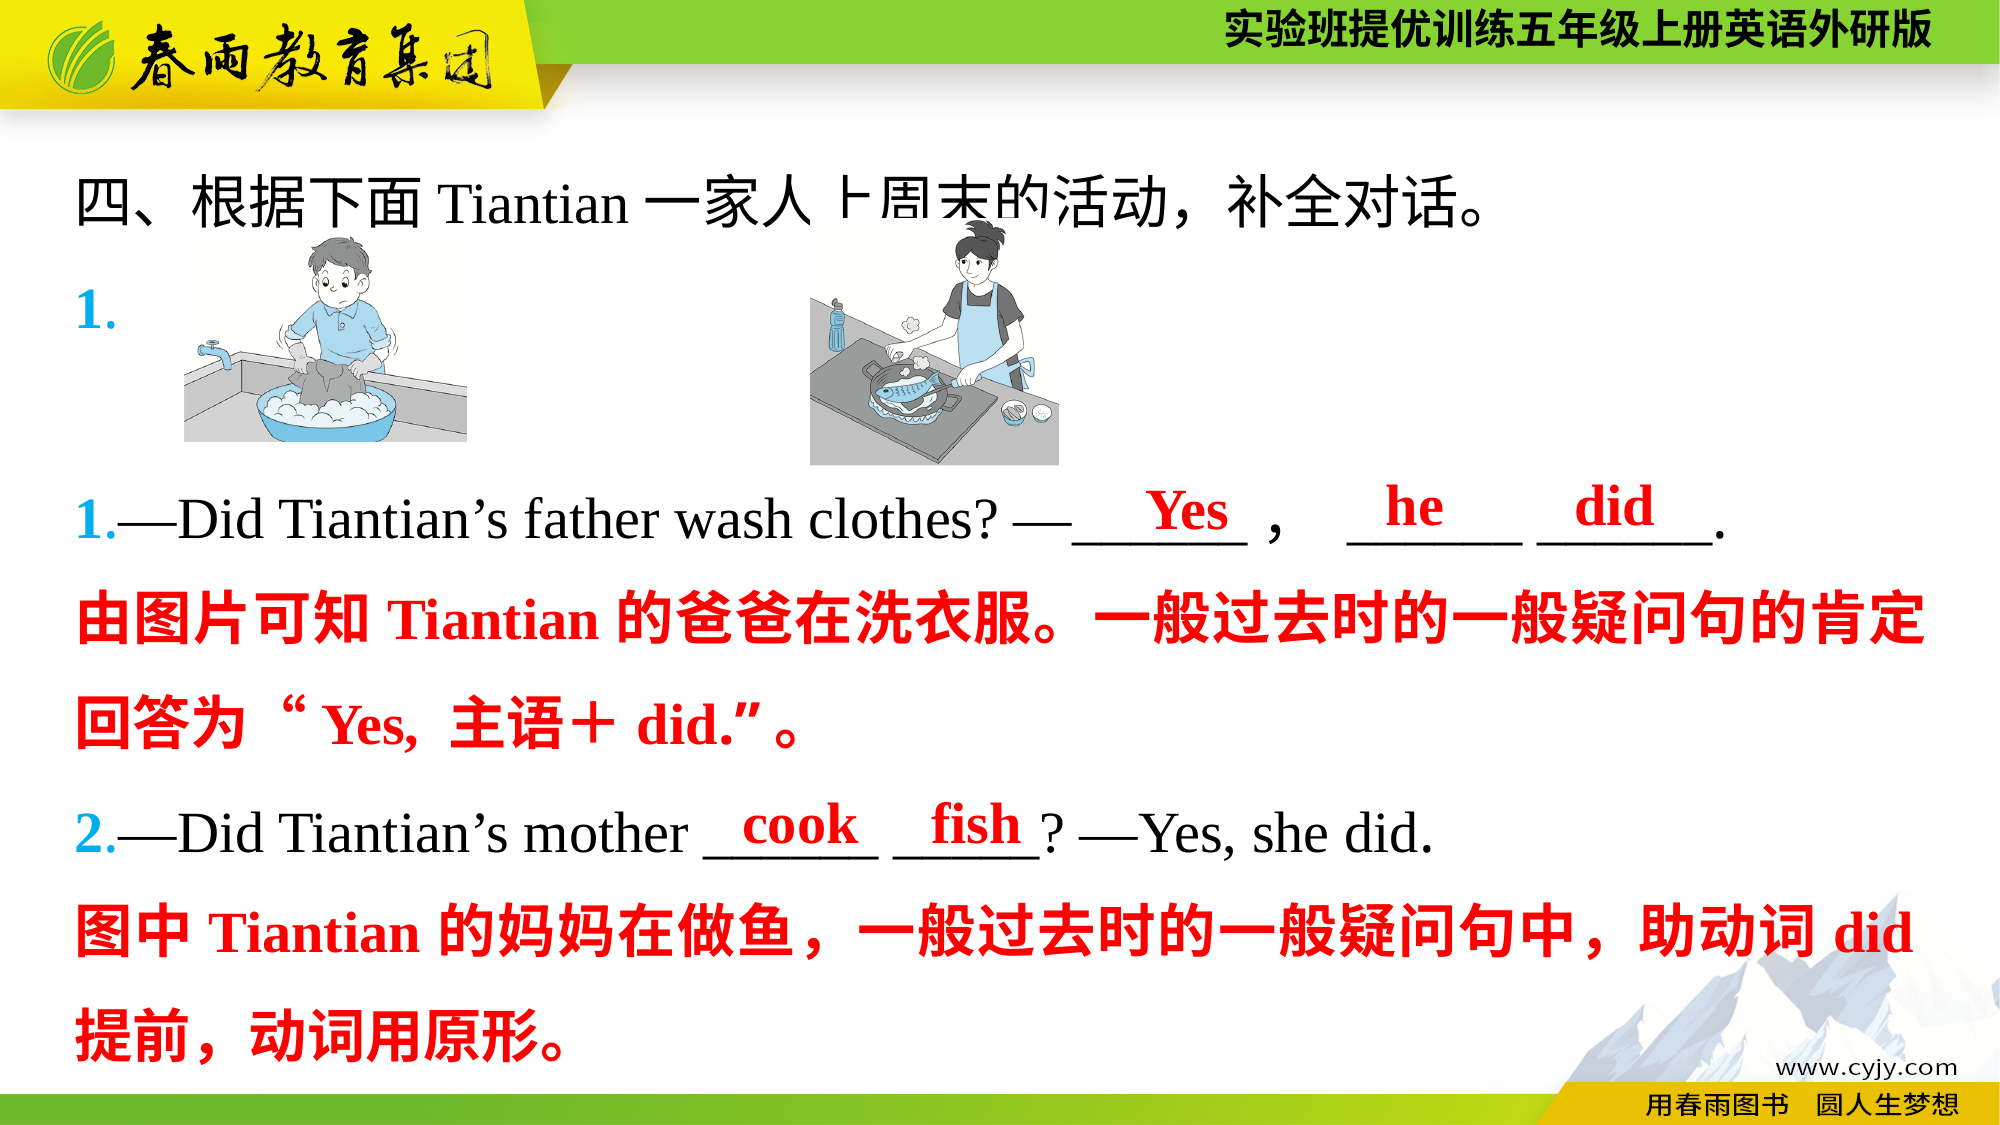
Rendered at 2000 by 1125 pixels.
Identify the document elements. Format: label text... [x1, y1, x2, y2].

text_box 由图片可知Tiantian的爸爸在洗衣服。一般过去时的一般疑问句的肯定回答为“Yes, 主语＋did.”。 [59, 538, 1944, 764]
text_box 图中Tiantian的妈妈在做鱼，一般过去时的一般疑问句中，助动词did提前，动词用原形。 [59, 851, 1944, 1077]
list 四、根据下面Tiantian一家人上周末的活动，补全对话。 1. 2. 1.—Did Tiantian’s father wash clothes? —______， ______ ______. 2.—Did Tiantian’s mother ______ _____? —Yes, she did. [59, 764, 1944, 851]
text_box he did [1356, 459, 1671, 538]
text_box Yes [1130, 463, 1245, 538]
picture [0, 0, 2000, 1125]
list 四、根据下面Tiantian一家人上周末的活动，补全对话。 1. 2. 1.—Did Tiantian’s father wash clothes? —______， ______ ______. 2.—Did Tiantian’s mother ______ _____? —Yes, she did. [59, 122, 1944, 538]
text_box cook fish [727, 778, 1110, 863]
